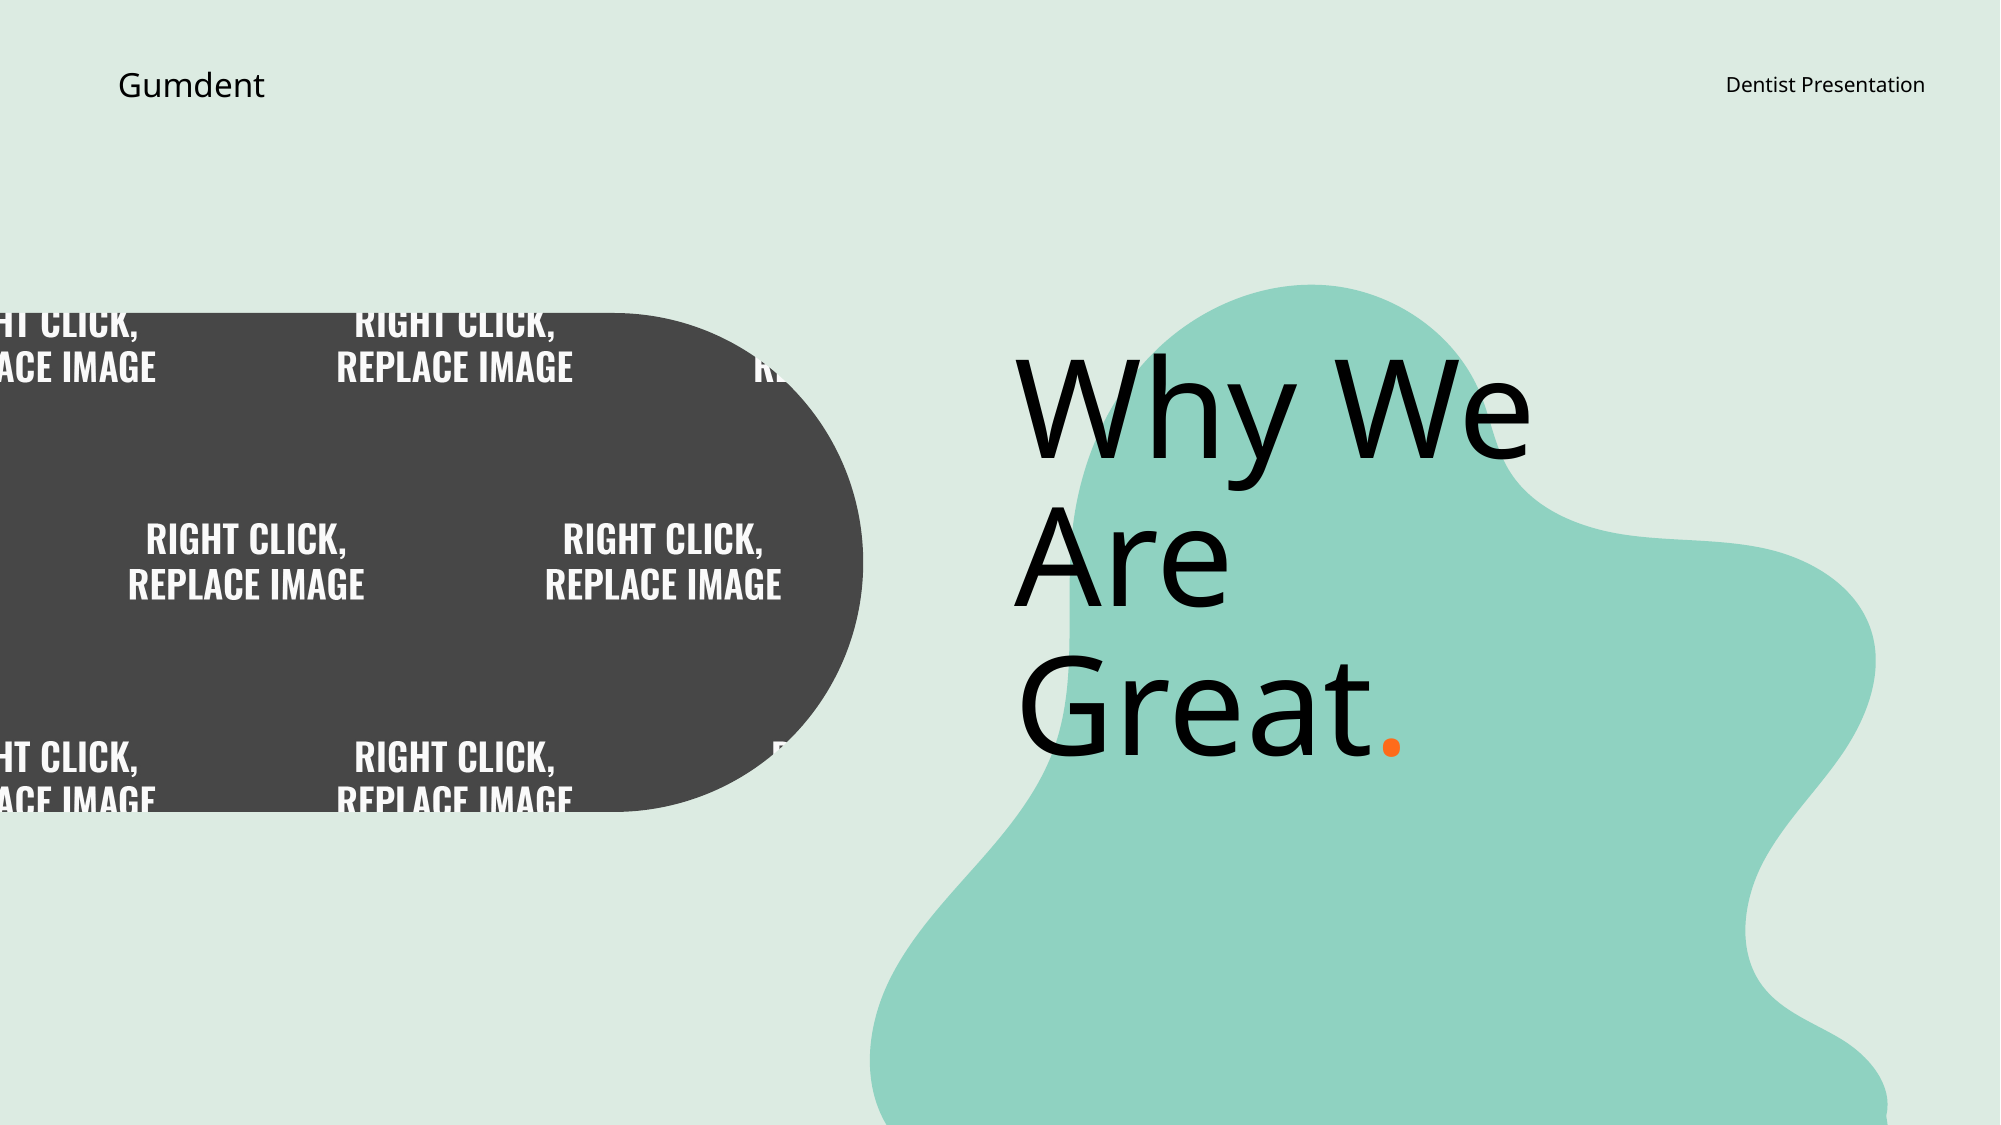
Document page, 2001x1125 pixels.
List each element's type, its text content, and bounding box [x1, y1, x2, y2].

picture [0, 312, 864, 812]
title Why We Are Great. [999, 388, 1803, 737]
text_box [1124, 284, 1478, 388]
text_box [869, 561, 1888, 1125]
